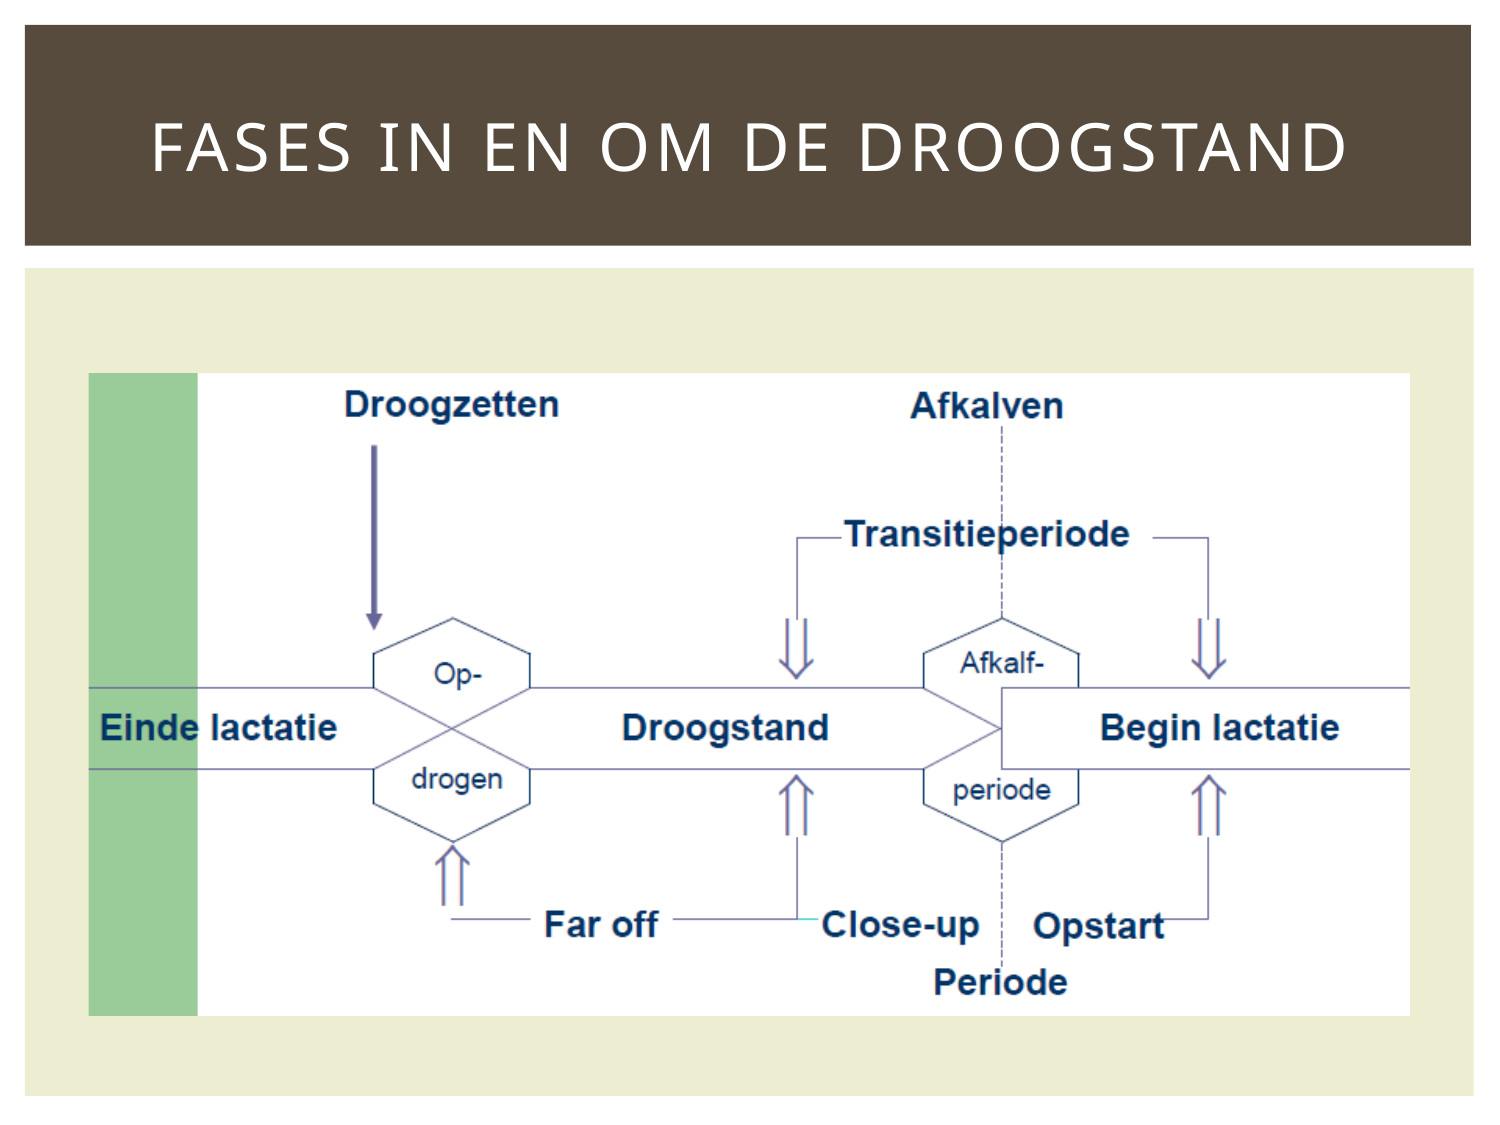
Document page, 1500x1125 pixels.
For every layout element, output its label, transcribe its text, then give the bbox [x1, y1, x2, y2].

title Fases in en om de droogstand [62, 58, 1438, 232]
picture [88, 373, 1411, 1017]
